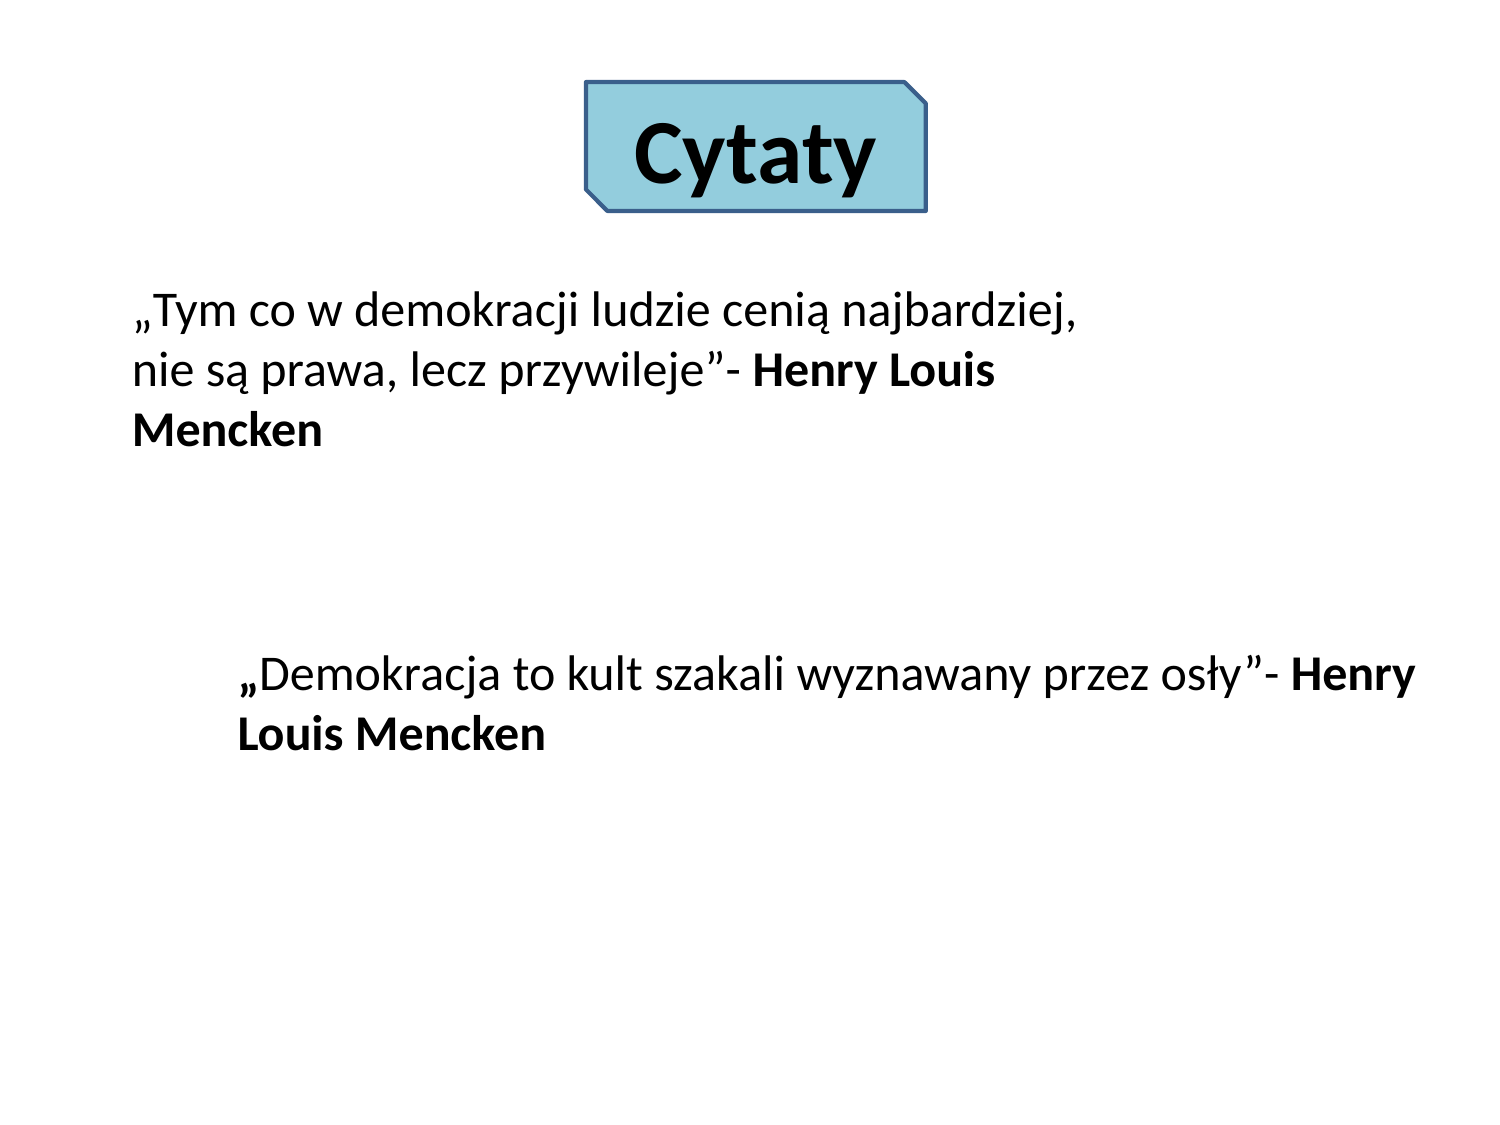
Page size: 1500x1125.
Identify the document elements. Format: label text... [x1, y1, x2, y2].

title Cytaty [597, 82, 914, 211]
text_box [604, 88, 928, 214]
text_box „Tym co w demokracji ludzie cenią najbardziej, nie są prawa, lecz przywileje”- Henry Louis Mencken [117, 269, 1149, 510]
text_box „Demokracja to kult szakali wyznawany przez osły”- Henry Louis Mencken [222, 632, 1465, 813]
text_box [583, 79, 908, 204]
